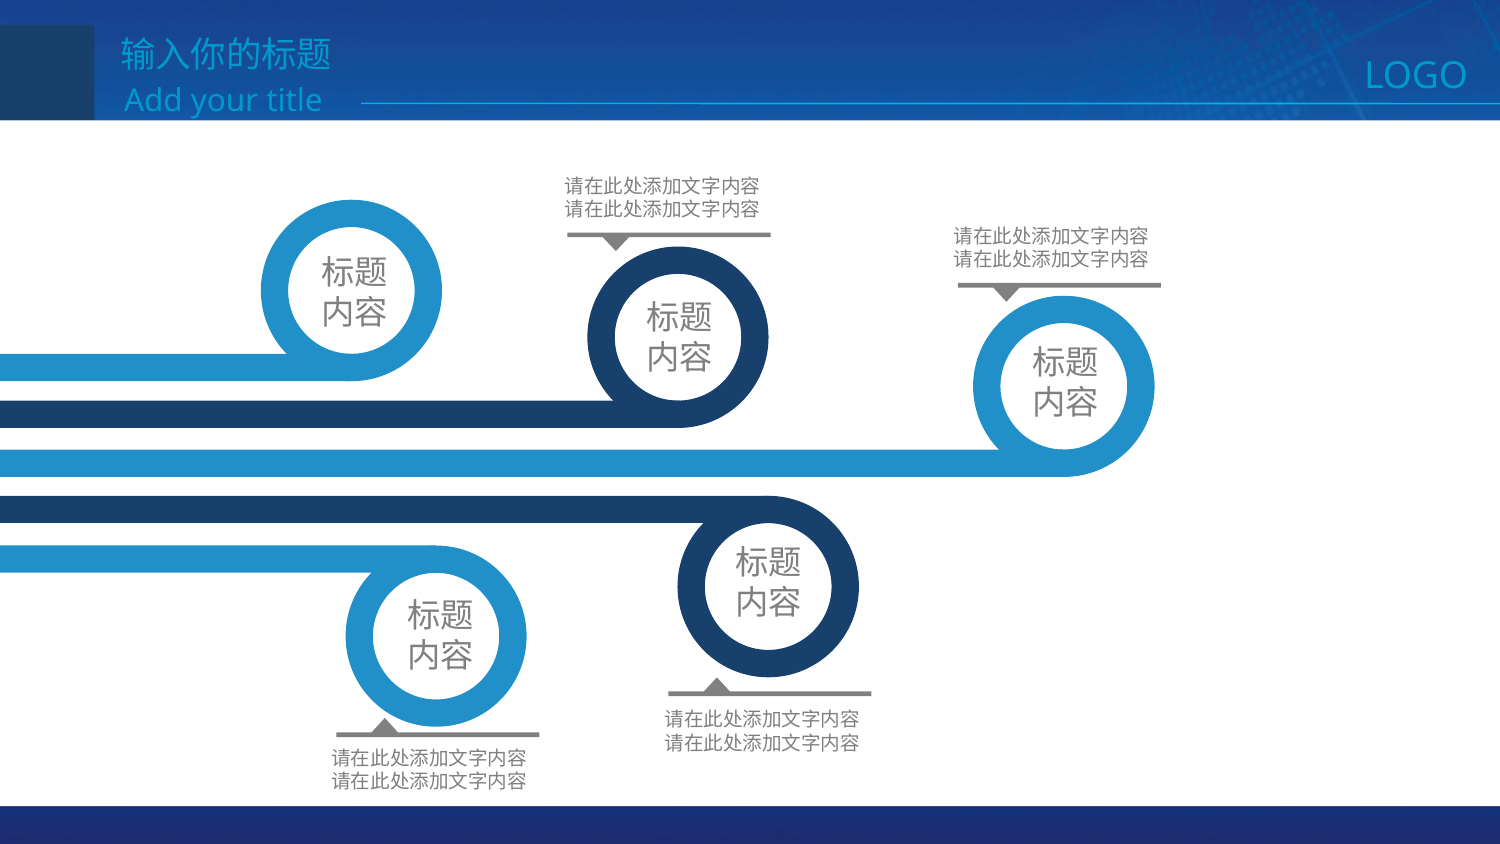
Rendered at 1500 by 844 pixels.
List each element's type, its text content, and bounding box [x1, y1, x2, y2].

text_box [677, 495, 860, 678]
text_box [0, 545, 343, 573]
text_box [668, 685, 872, 697]
text_box [0, 400, 582, 428]
text_box [0, 495, 676, 523]
picture [0, 807, 1500, 844]
text_box 请在此处添加文字内容请在此处添加文字内容 [939, 216, 1173, 278]
text_box 请在此处添加文字内容请在此处添加文字内容 [550, 166, 784, 229]
text_box [0, 353, 255, 382]
text_box 请在此处添加文字内容请在此处添加文字内容 [316, 738, 550, 800]
text_box [957, 282, 1161, 294]
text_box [260, 199, 443, 382]
text_box [336, 732, 540, 738]
text_box 请在此处添加文字内容请在此处添加文字内容 [650, 699, 884, 762]
text_box [567, 232, 771, 244]
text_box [345, 545, 527, 727]
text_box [972, 295, 1155, 478]
picture [0, 0, 1500, 120]
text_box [587, 246, 769, 429]
text_box [0, 449, 967, 477]
